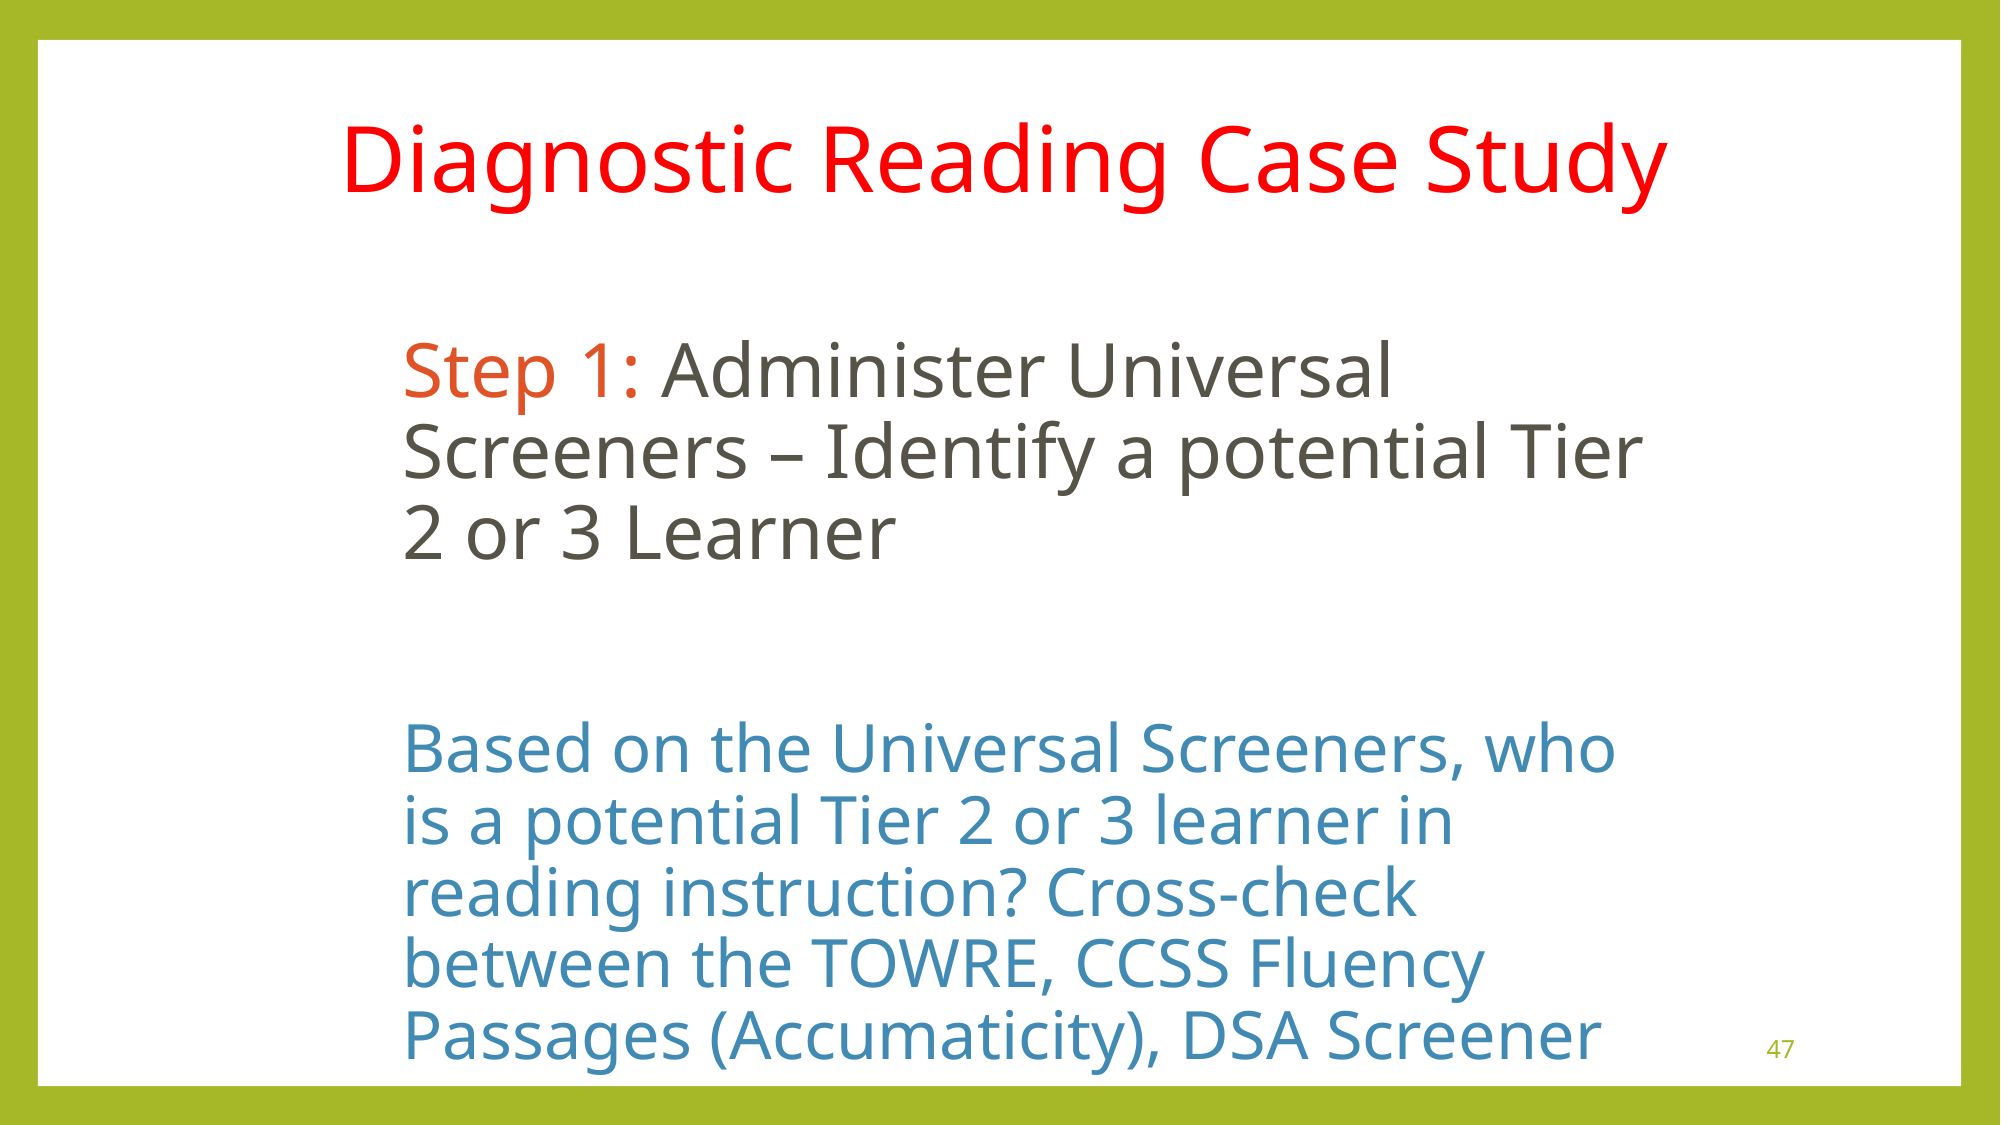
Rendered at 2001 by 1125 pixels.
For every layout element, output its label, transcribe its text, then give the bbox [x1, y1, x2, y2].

list Step 1: Administer Universal Screeners – Identify a potential Tier 2 or 3 Learner Based on the Universal Screeners, who is a potential Tier 2 or 3 learner in reading instruction? Cross-check between the TOWRE, CCSS Fluency Passages (Accumaticity), DSA Screener [275, 324, 1663, 1062]
slide_number 47 [1530, 1020, 1811, 1081]
title Diagnostic Reading Case Study [324, 0, 1713, 325]
